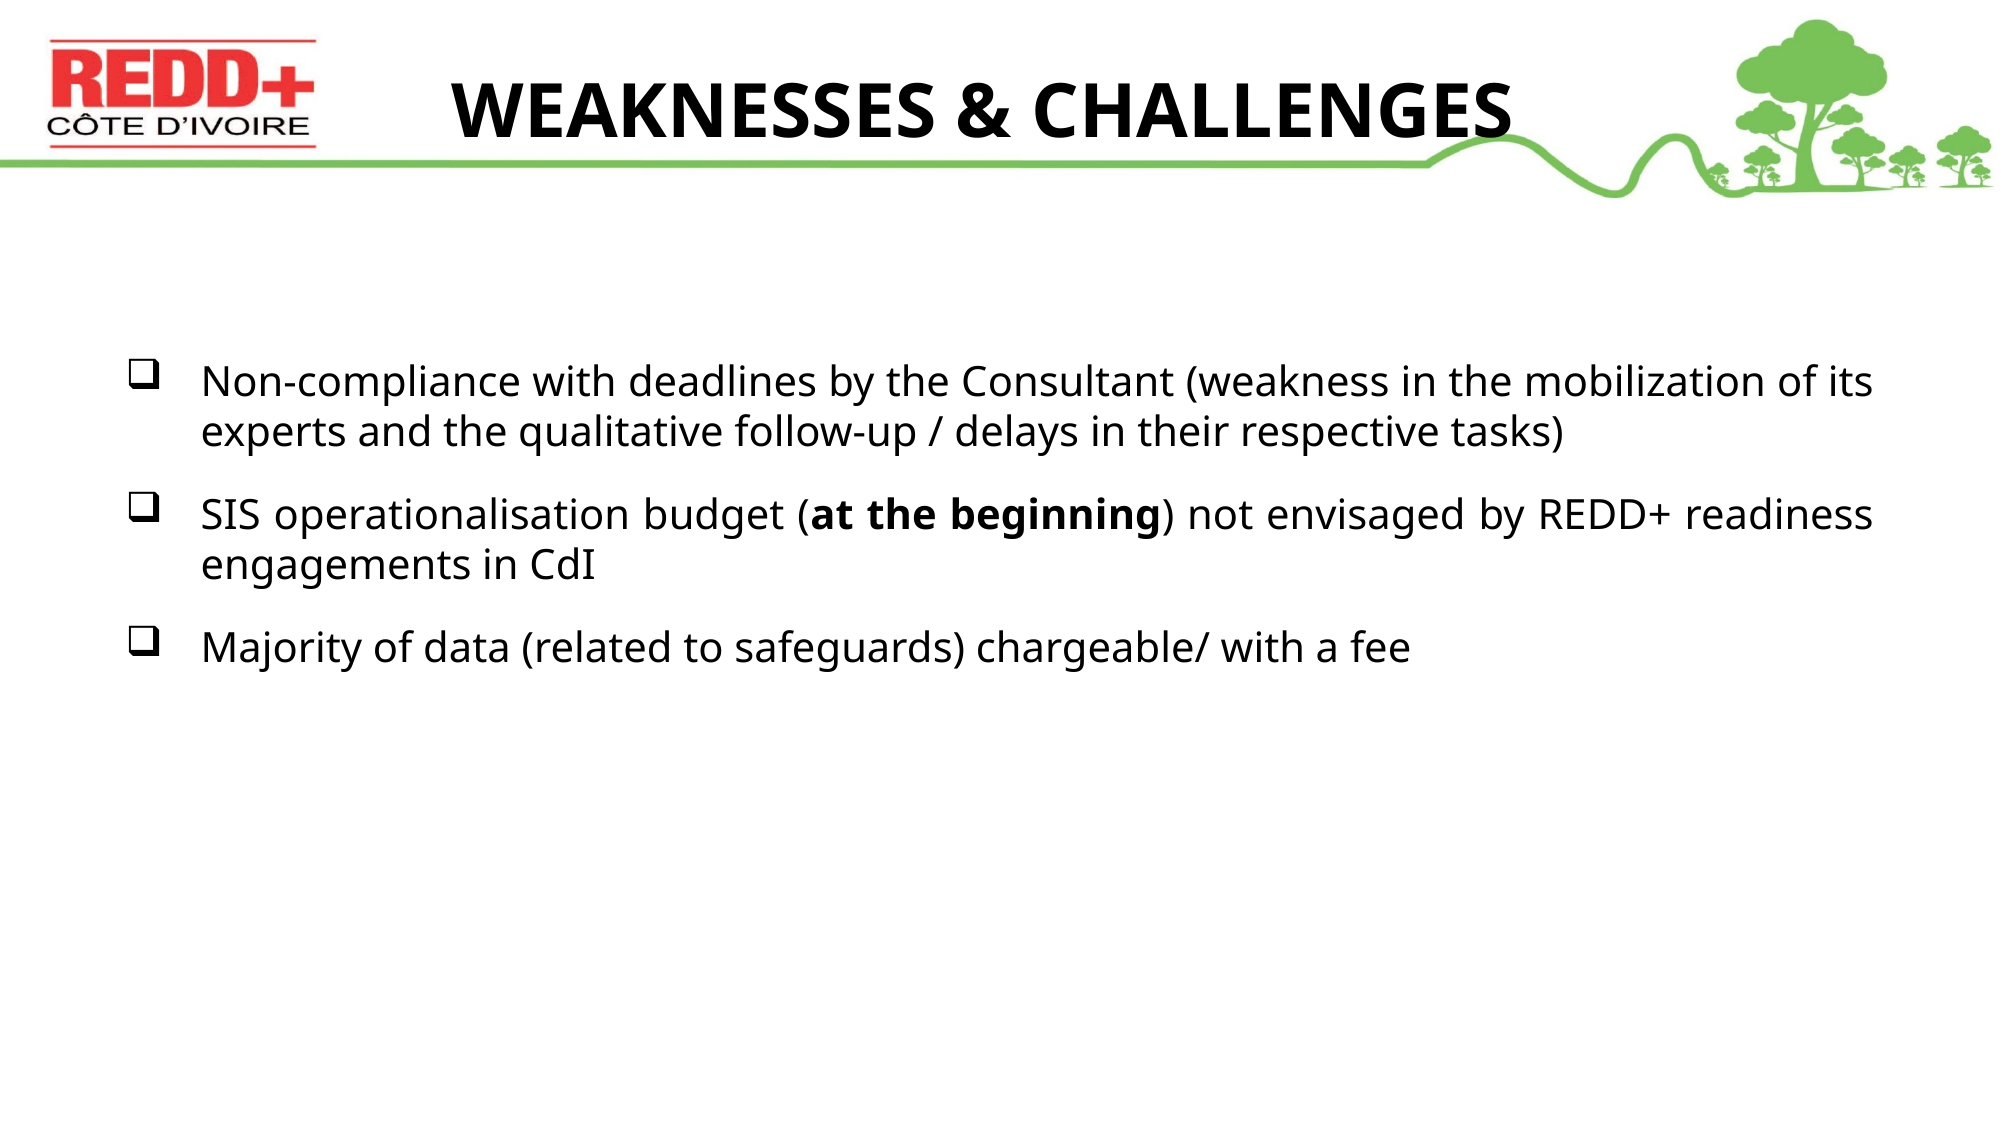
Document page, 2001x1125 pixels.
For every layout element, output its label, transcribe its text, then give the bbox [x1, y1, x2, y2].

picture [0, 0, 2000, 200]
text_box Non-compliance with deadlines by the Consultant (weakness in the mobilization of its experts and the qualitative follow-up / delays in their respective tasks) SIS operationalisation budget (at the beginning) not envisaged by REDD+ readiness engagements in CdI Majority of data (related to safeguards) chargeable/ with a fee [110, 347, 1890, 782]
